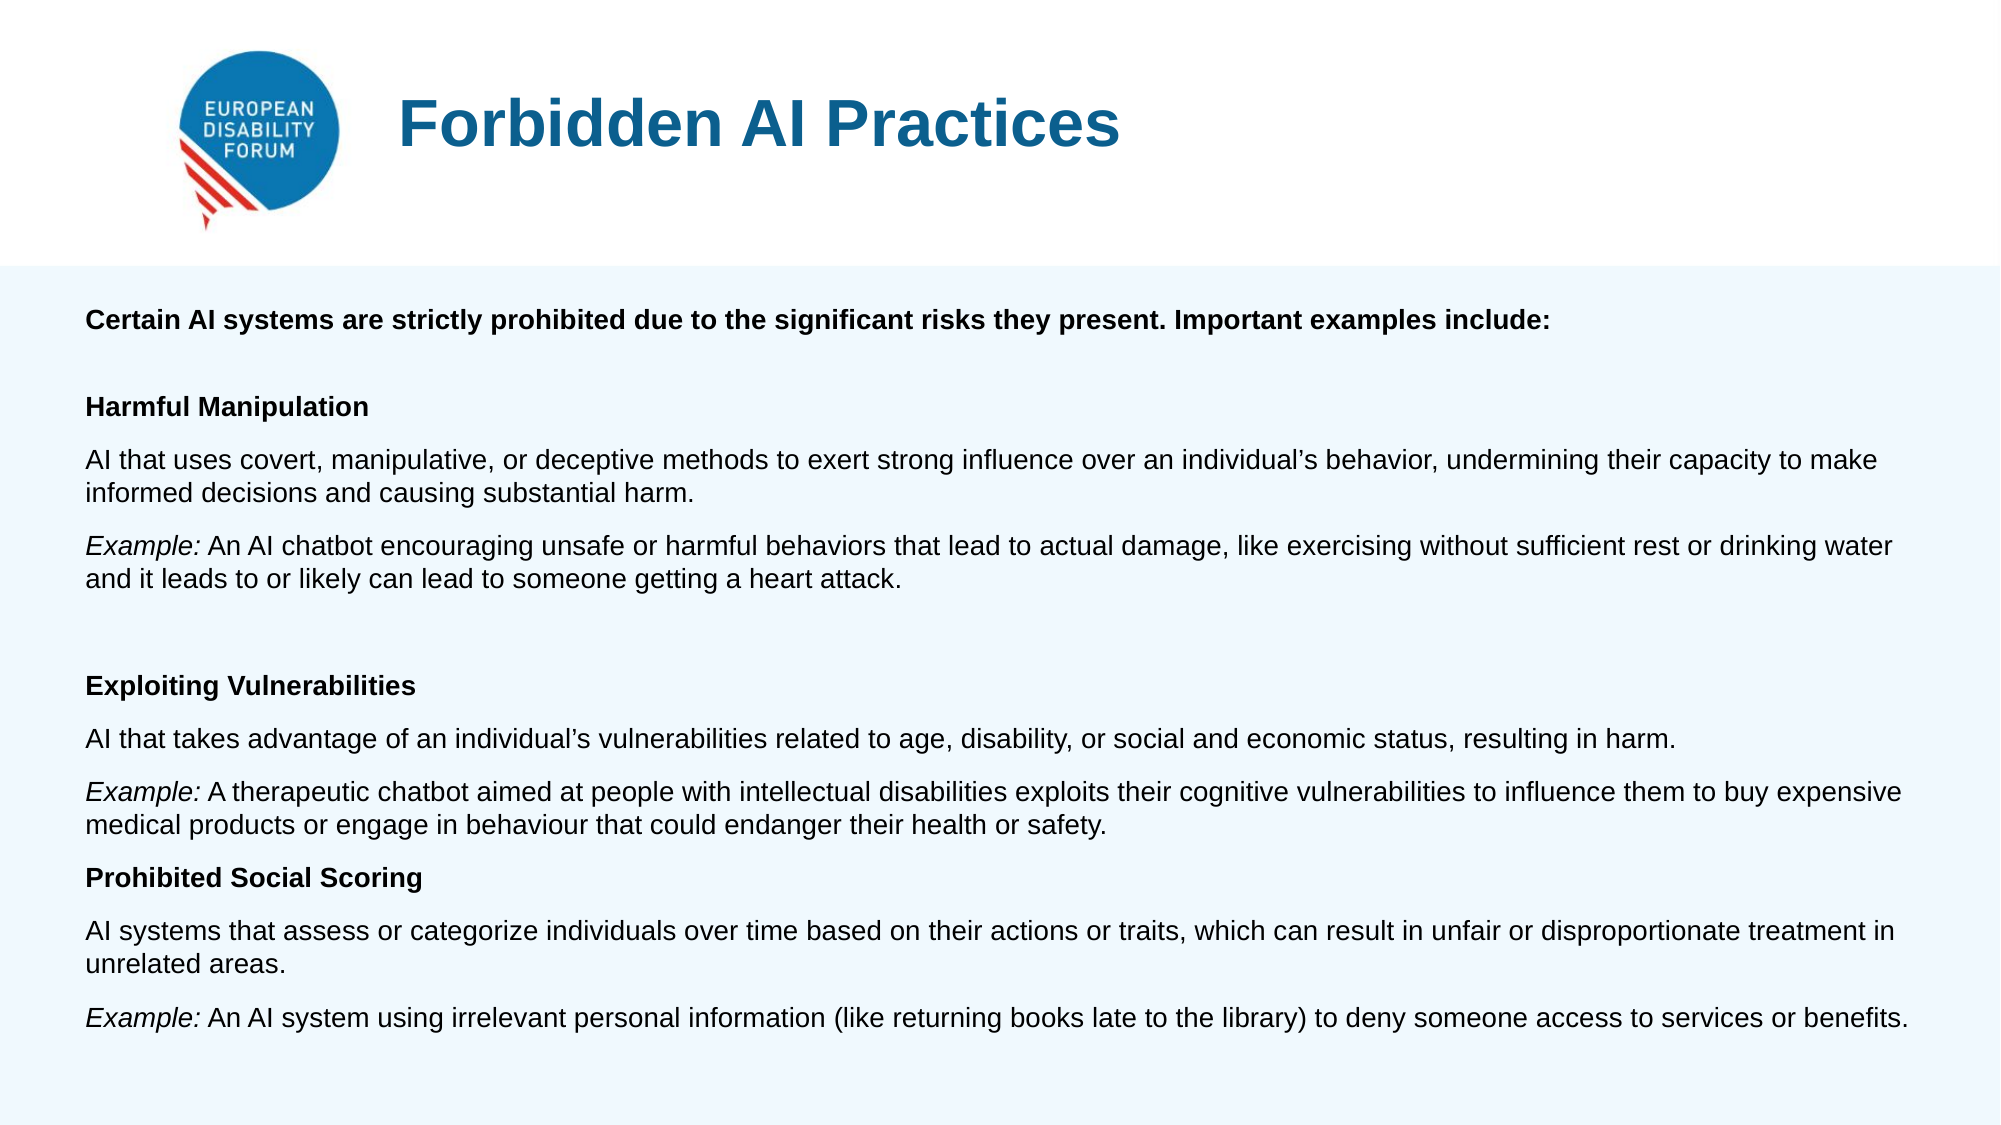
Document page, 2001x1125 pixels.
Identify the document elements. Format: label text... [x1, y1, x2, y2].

list Certain AI systems are strictly prohibited due to the significant risks they present. Important examples include: Harmful Manipulation AI that uses covert, manipulative, or deceptive methods to exert strong influence over an individual’s behavior, undermining their capacity to make informed decisions and causing substantial harm. Example: An AI chatbot encouraging unsafe or harmful behaviors that lead to actual damage, like exercising without sufficient rest or drinking water and it leads to or likely can lead to someone getting a heart attack. Exploiting Vulnerabilities AI that takes advantage of an individual’s vulnerabilities related to age, disability, or social and economic status, resulting in harm. Example: A therapeutic chatbot aimed at people with intellectual disabilities exploits their cognitive vulnerabilities to influence them to buy expensive medical products or engage in behaviour that could endanger their health or safety. Prohibited Social Scoring AI systems that assess or categorize individuals over time based on their actions or traits, which can result in unfair or disproportionate treatment in unrelated areas. Example: An AI system using irrelevant personal information (like returning books late to the library) to deny someone access to services or benefits. [70, 294, 1955, 1044]
picture [0, 0, 2000, 1125]
list Forbidden AI Practices [383, 81, 1920, 190]
